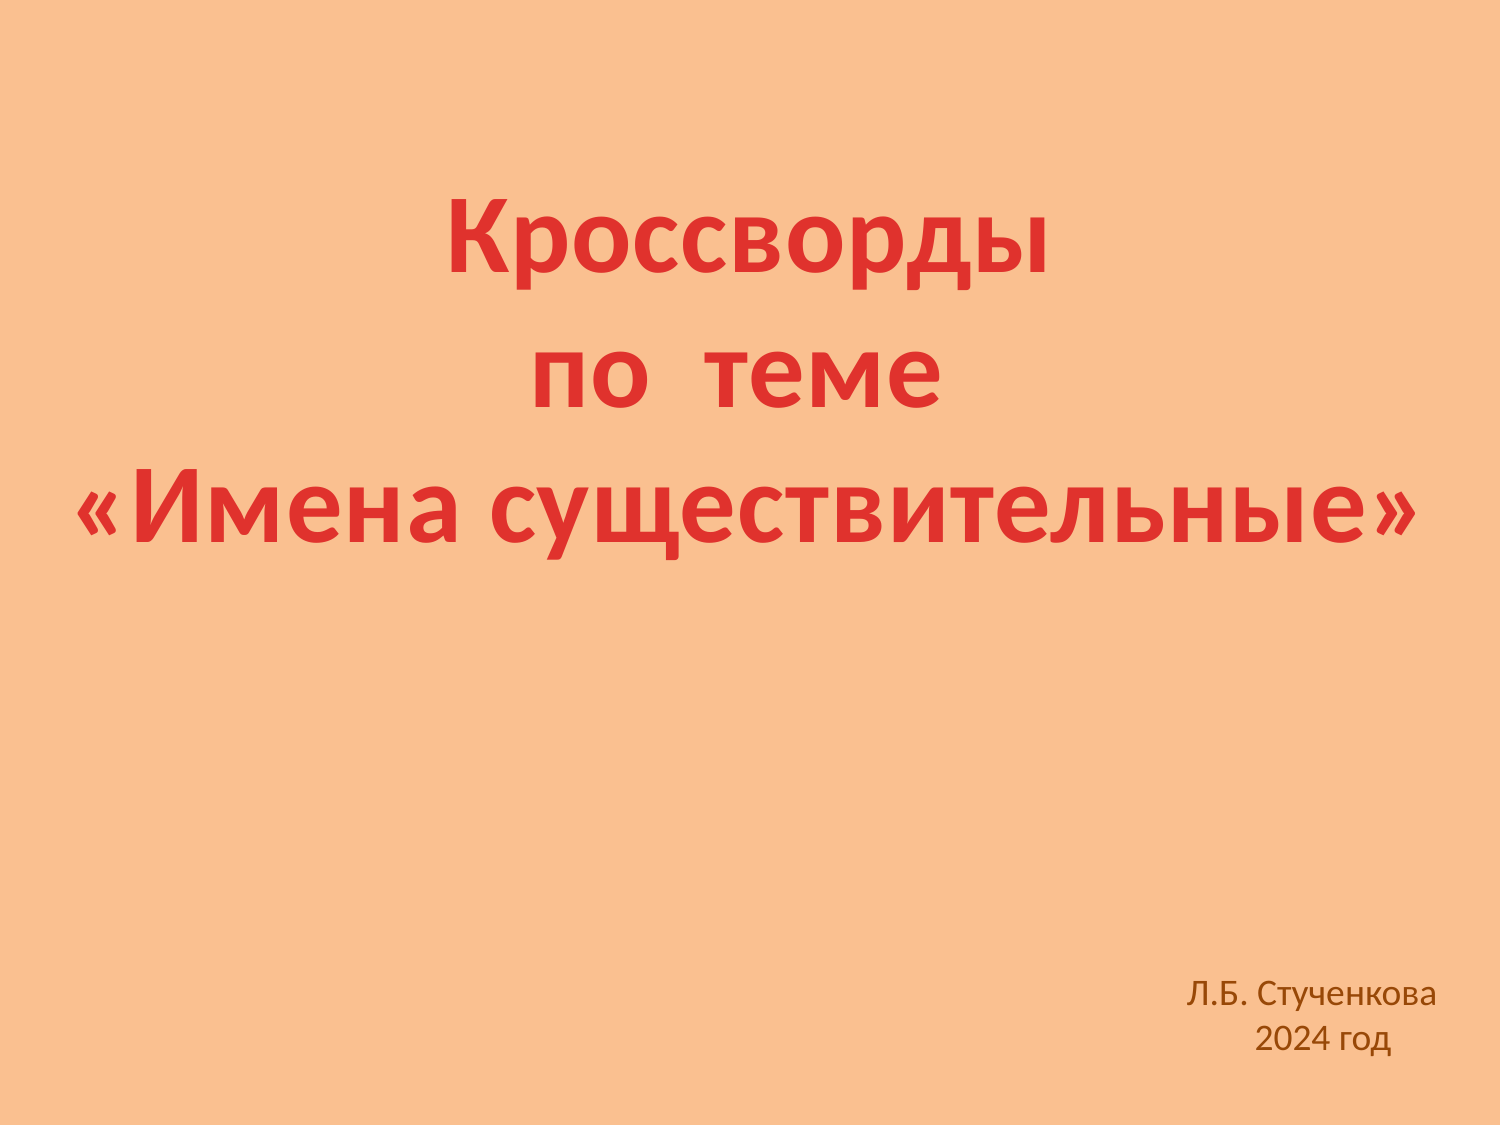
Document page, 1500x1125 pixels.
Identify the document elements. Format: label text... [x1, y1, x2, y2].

text_box Л.Б. Стученкова 2024 год [1171, 960, 1477, 1066]
text_box Кроссворды по теме «Имена существительные» [0, 152, 1500, 573]
